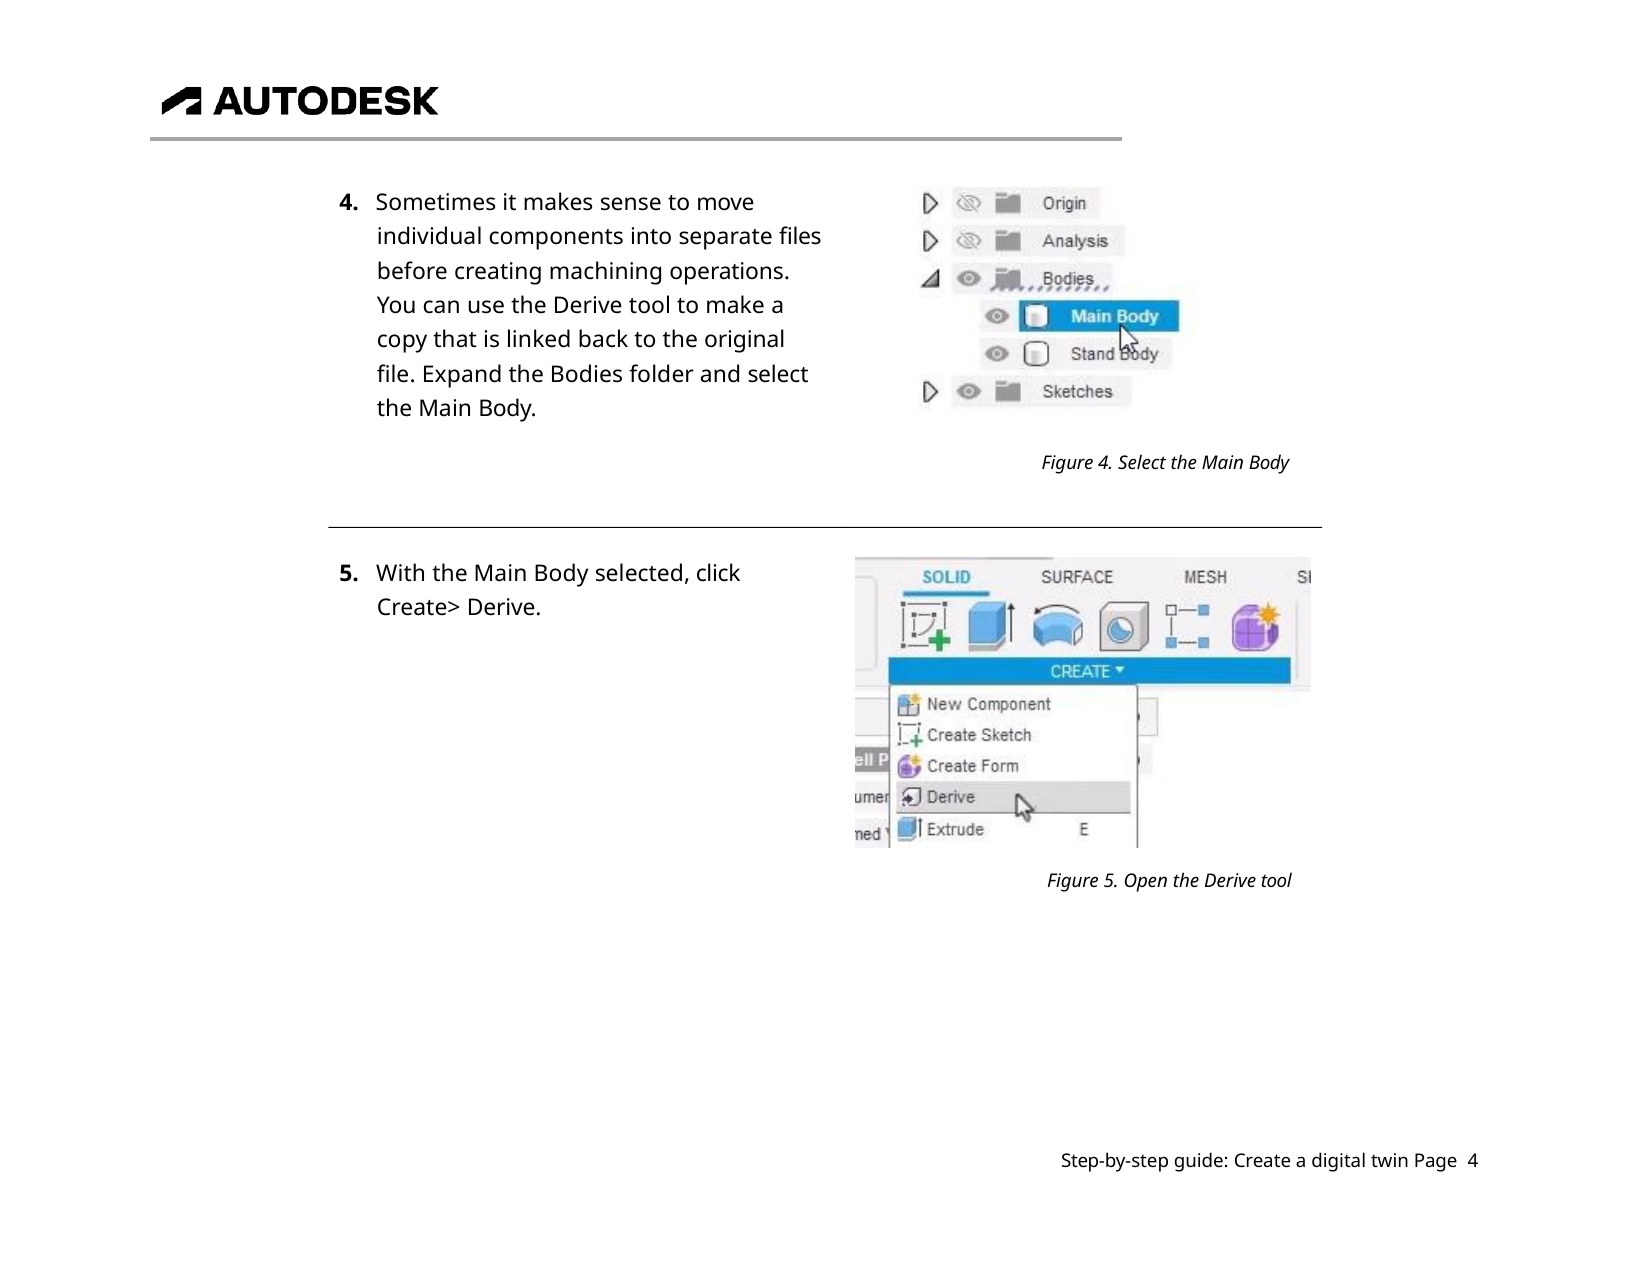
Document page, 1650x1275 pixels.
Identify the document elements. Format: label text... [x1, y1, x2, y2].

picture [919, 186, 1196, 412]
slide_number Step-by-step guide: Create a digital twin Page 20 [1059, 1145, 1509, 1275]
picture [161, 86, 439, 115]
text_box Figure 4. Select the Main Body [1039, 448, 1313, 473]
text_box 4. Sometimes it makes sense to move individual components into separate files before creating machining operations. You can use the Derive tool to make a copy that is linked back to the original file. Expand the Bodies folder and select the Main Body. [337, 178, 829, 421]
picture [854, 557, 1311, 848]
text_box Figure 5. Open the Derive tool [1044, 866, 1313, 892]
text_box 5. With the Main Body selected, click Create> Derive. [337, 549, 748, 621]
